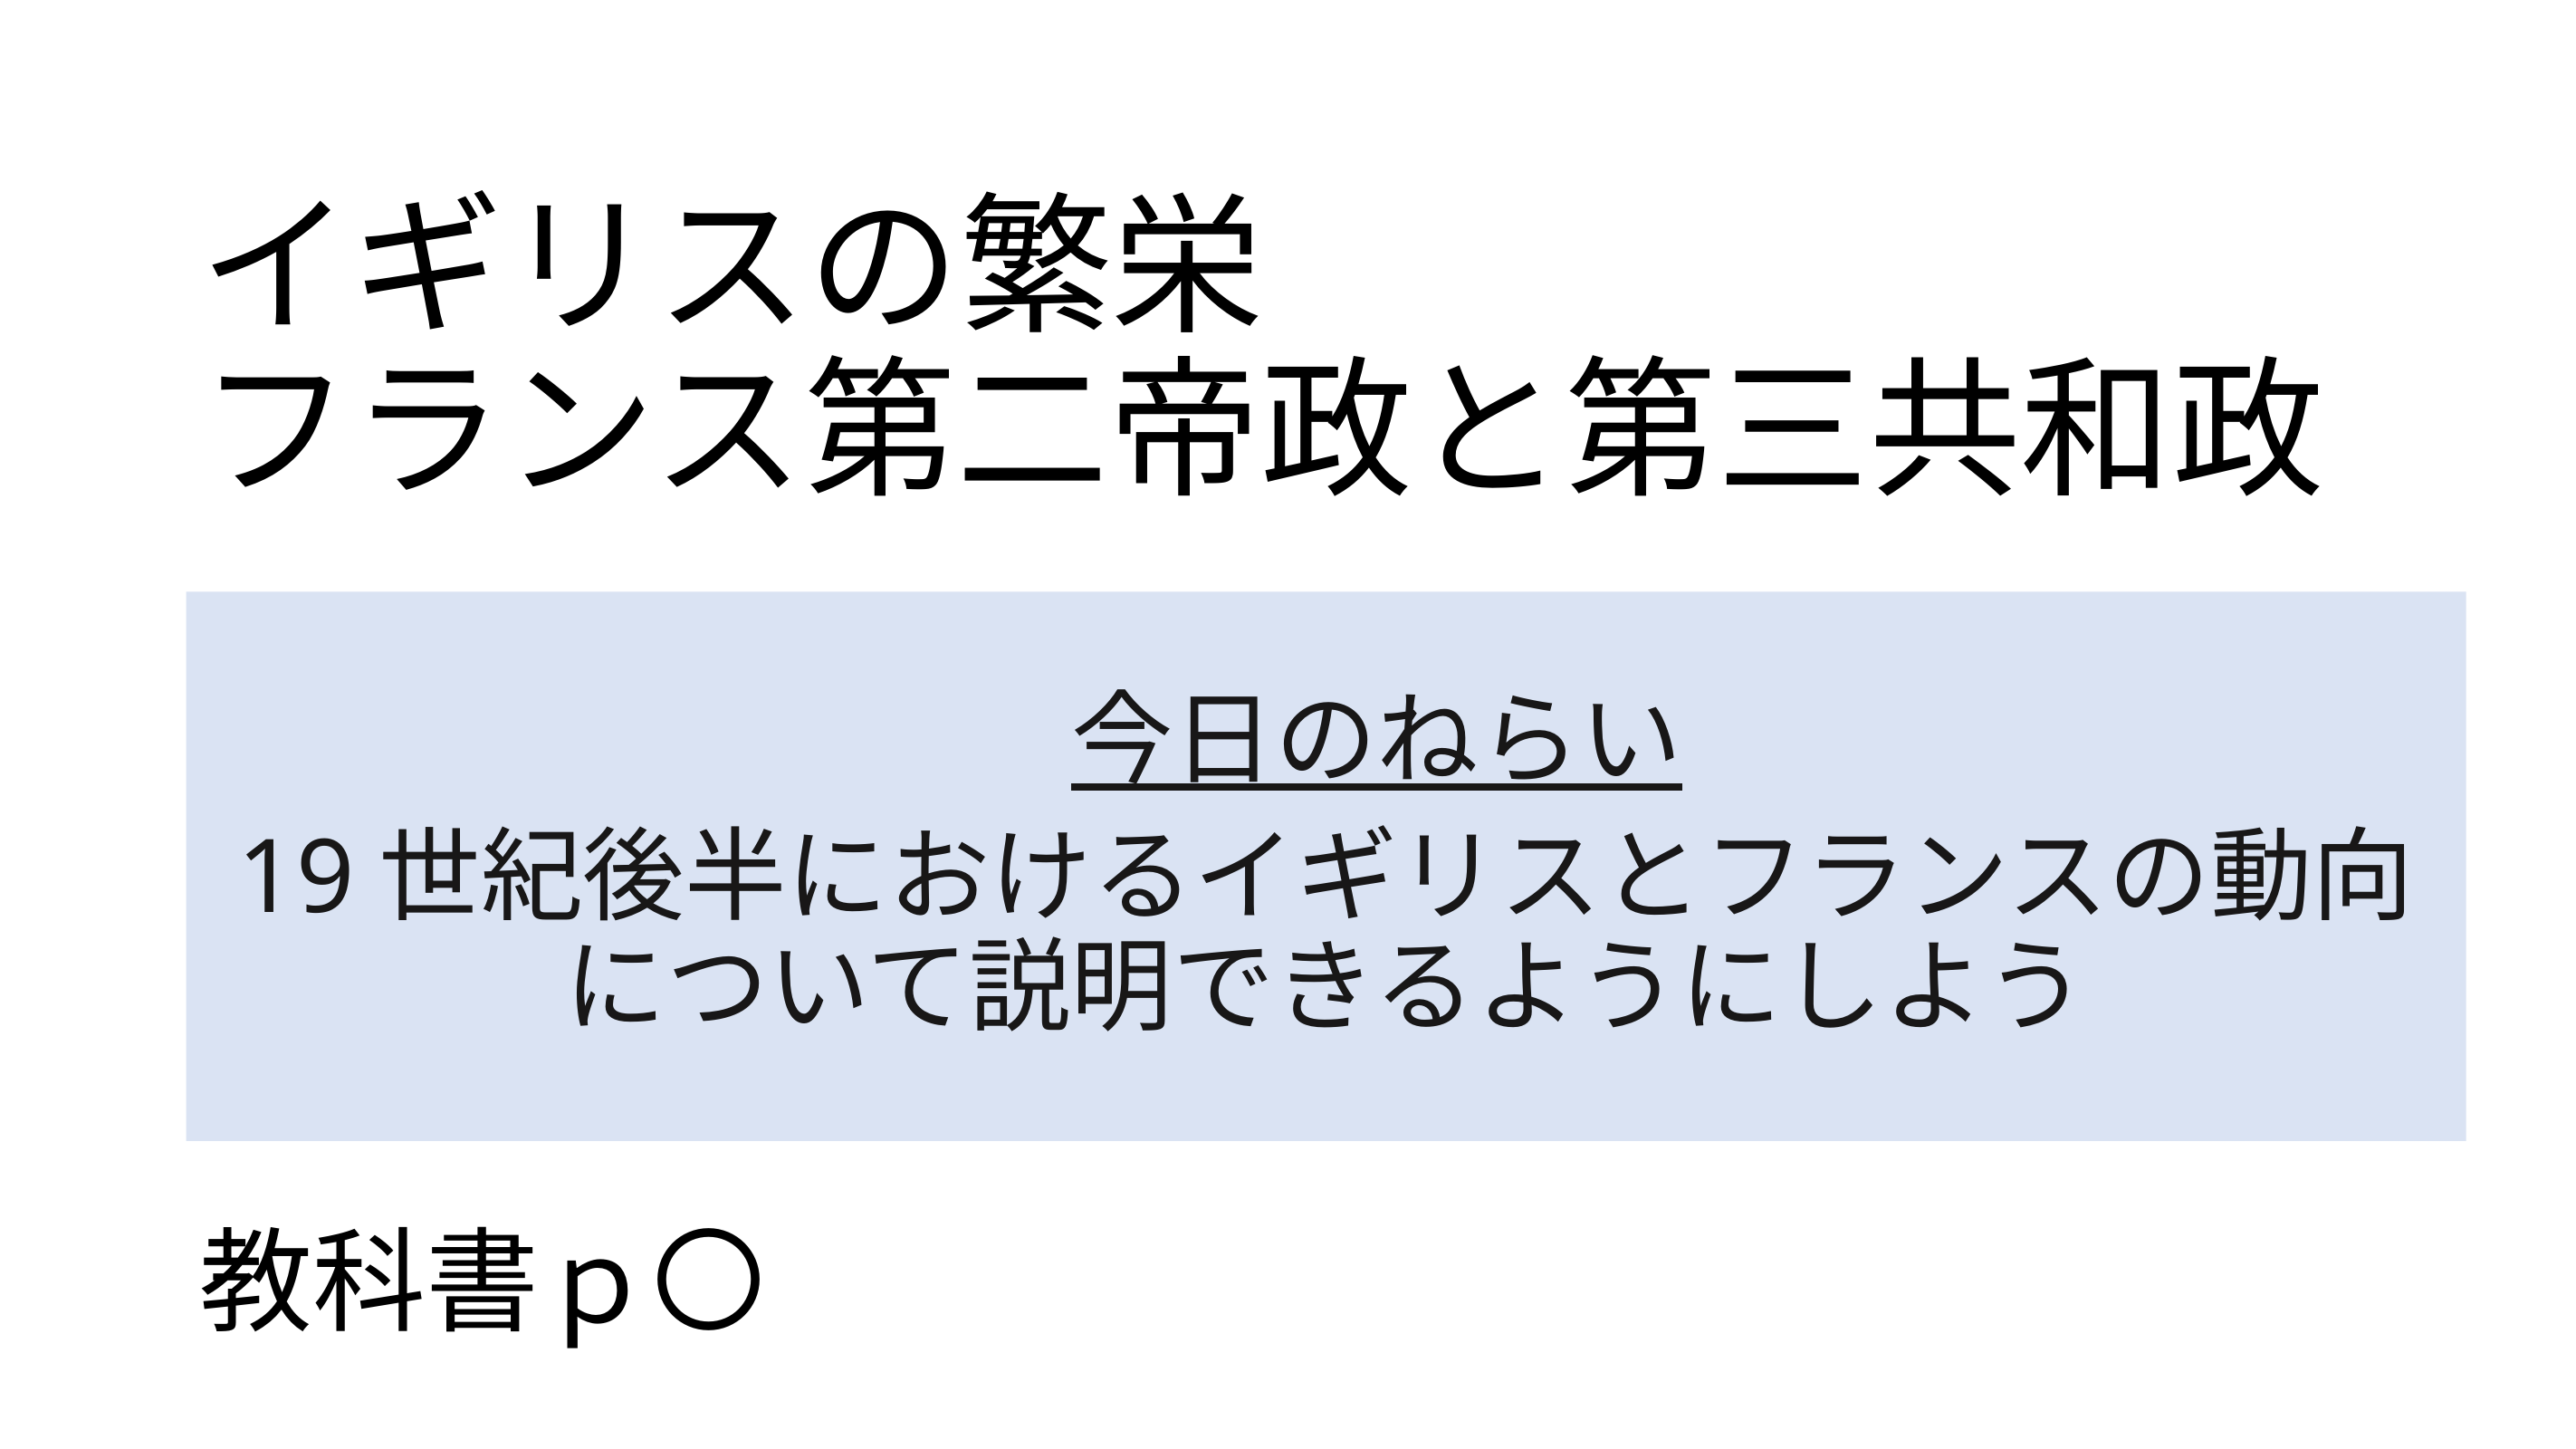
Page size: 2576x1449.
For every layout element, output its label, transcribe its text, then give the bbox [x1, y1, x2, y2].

title イギリスの繁栄 フランス第二帝政と第三共和政 [186, 95, 2530, 524]
text_box 教科書ｐ〇 [186, 1208, 2530, 1354]
subtitle 今日のねらい 19世紀後半におけるイギリスとフランスの動向について説明できるようにしよう [186, 591, 2466, 1141]
